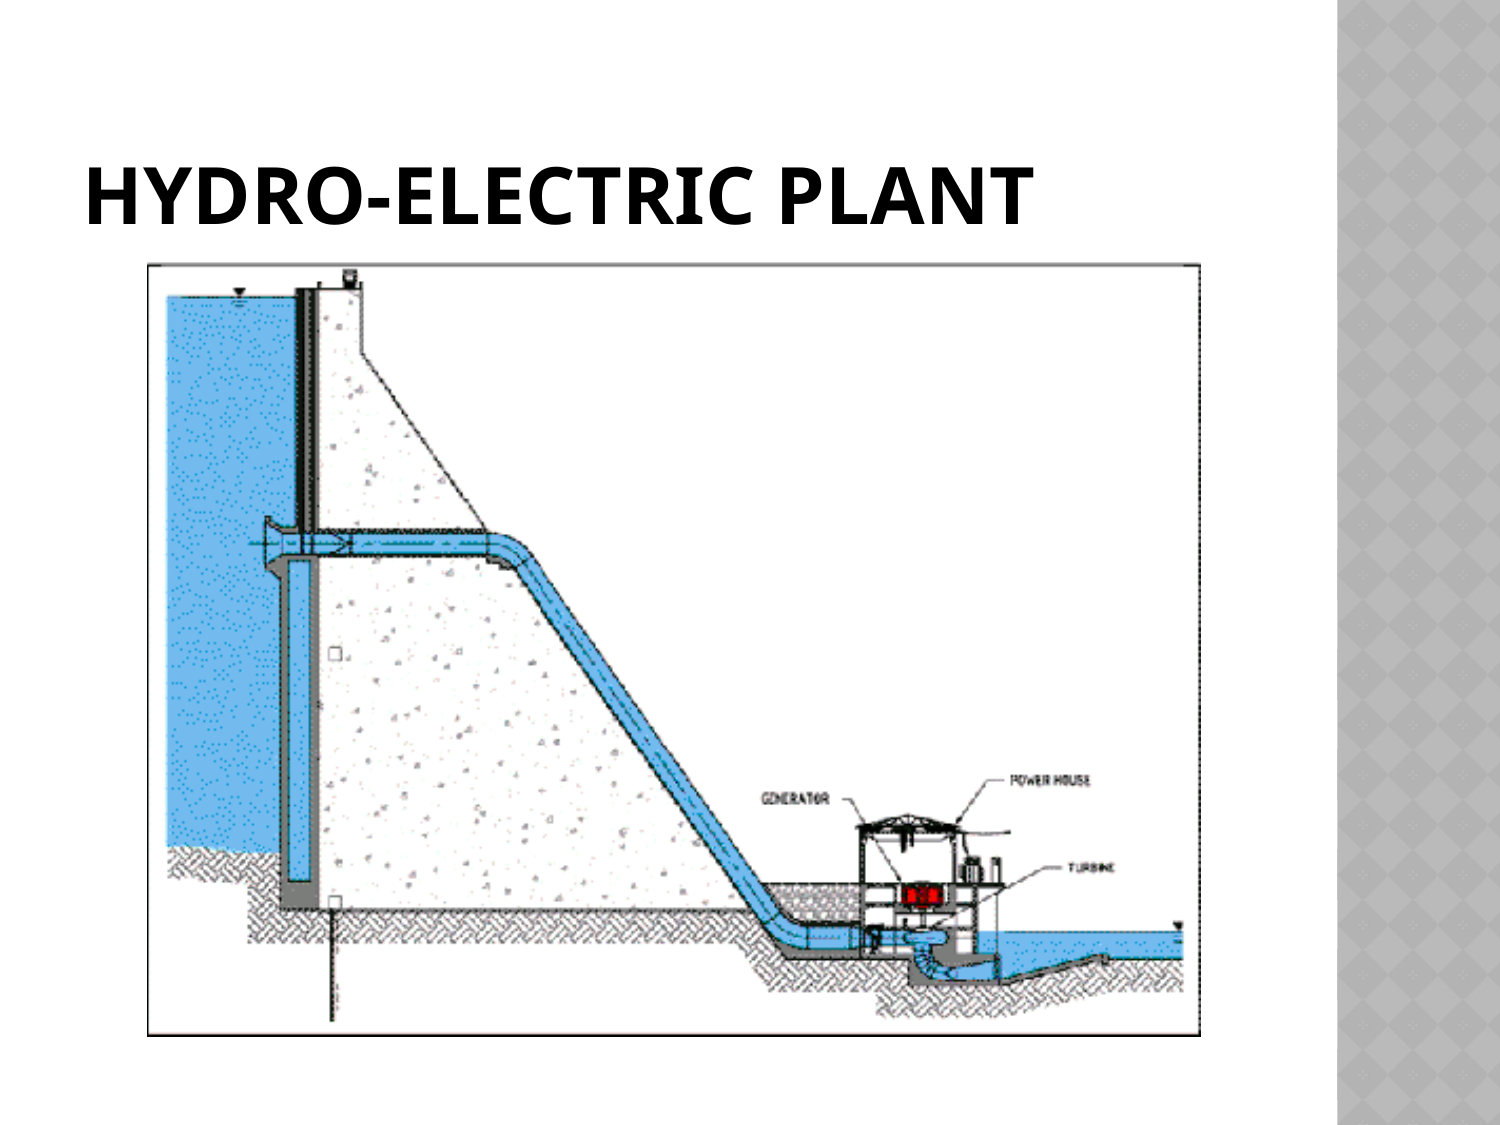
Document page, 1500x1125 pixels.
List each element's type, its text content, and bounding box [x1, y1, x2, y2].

picture [147, 261, 1201, 1038]
title Hydro-ELECTRIC PLANT [75, 52, 1263, 240]
